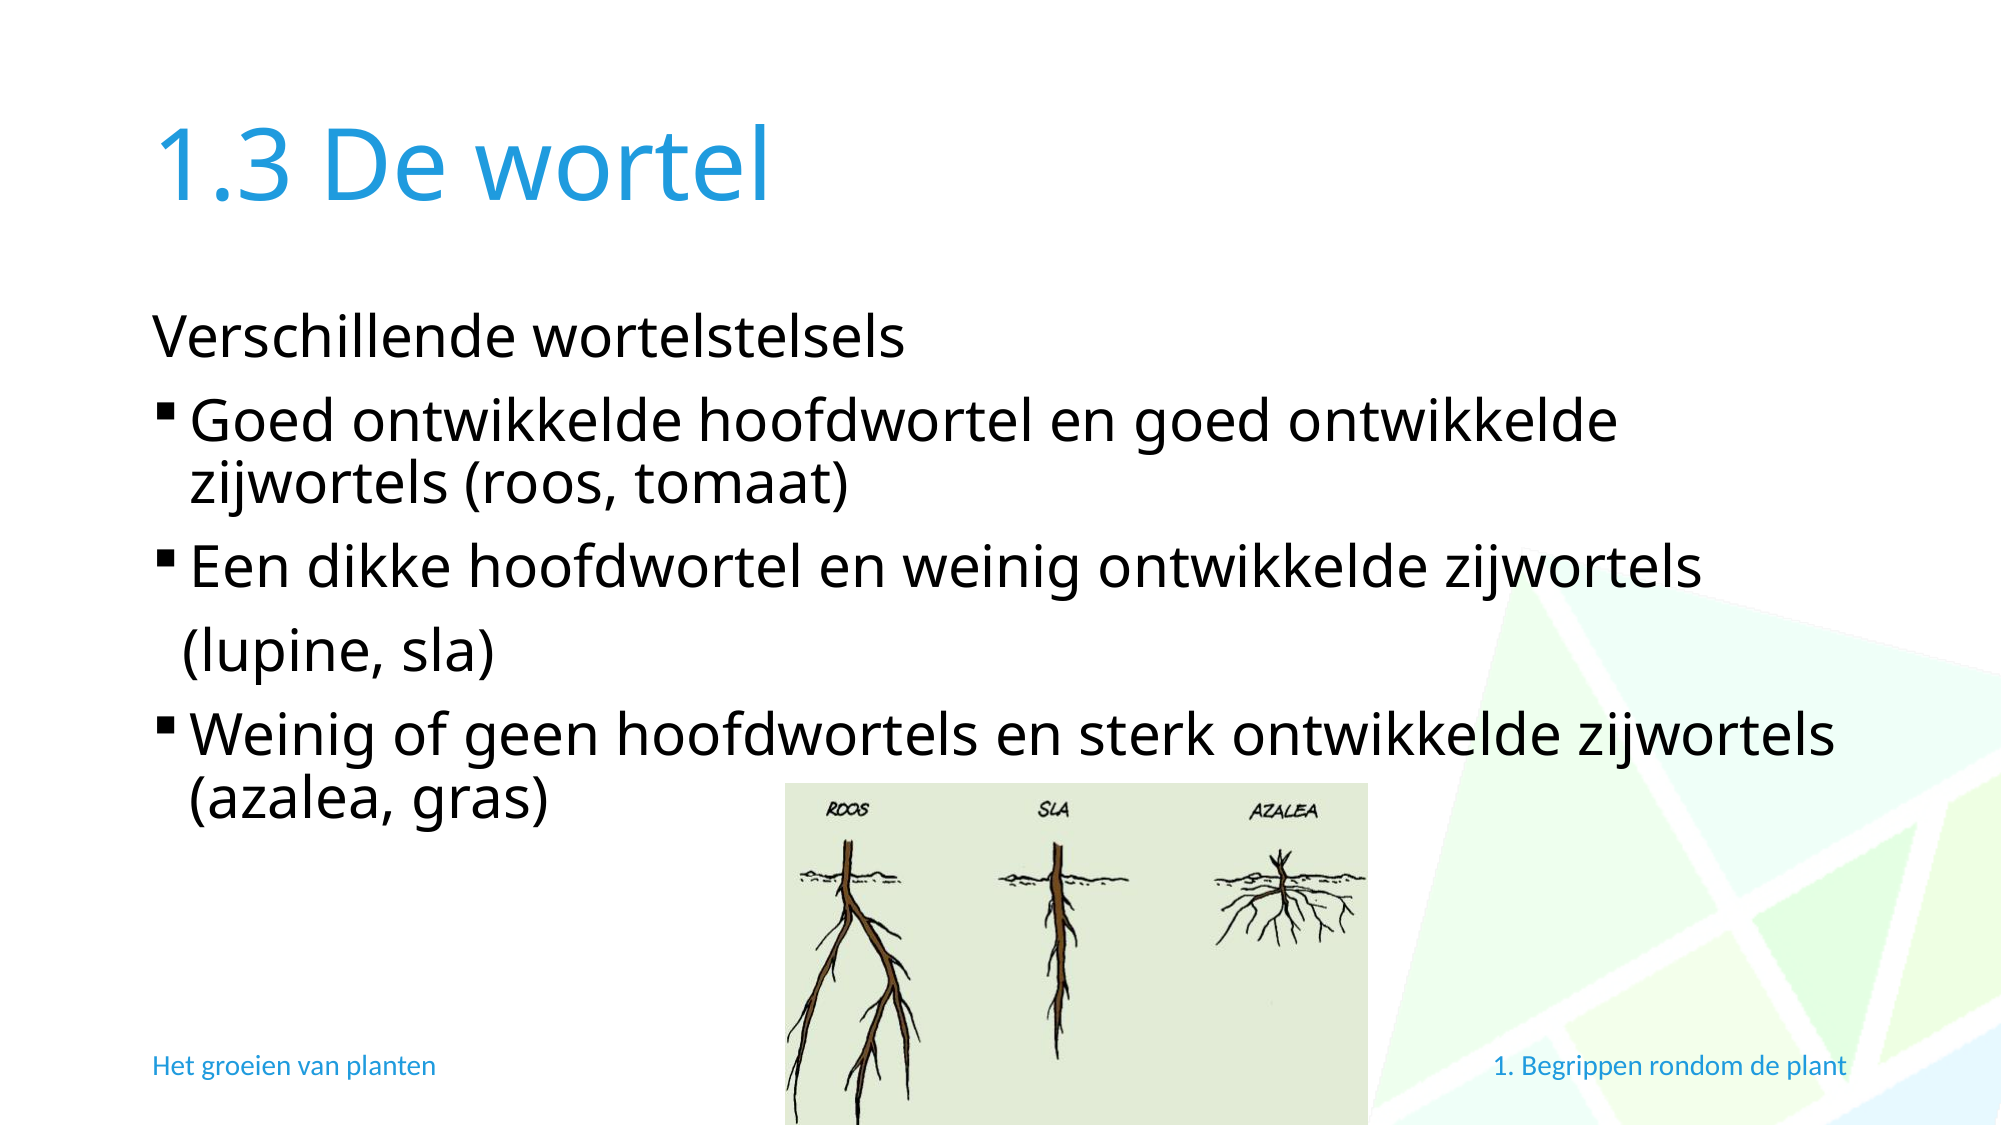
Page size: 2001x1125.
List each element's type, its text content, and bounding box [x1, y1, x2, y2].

list Het groeien van planten [137, 1042, 588, 1103]
list 1. Begrippen rondom de plant [1412, 1042, 1863, 1103]
list Verschillende wortelstelsels Goed ontwikkelde hoofdwortel en goed ontwikkelde zijwortels (roos, tomaat) Een dikke hoofdwortel en weinig ontwikkelde zijwortels (lupine, sla) Weinig of geen hoofdwortels en sterk ontwikkelde zijwortels (azalea, gras) [137, 299, 1863, 1014]
picture [785, 783, 1368, 1125]
title 1.3 De wortel [137, 59, 1863, 278]
